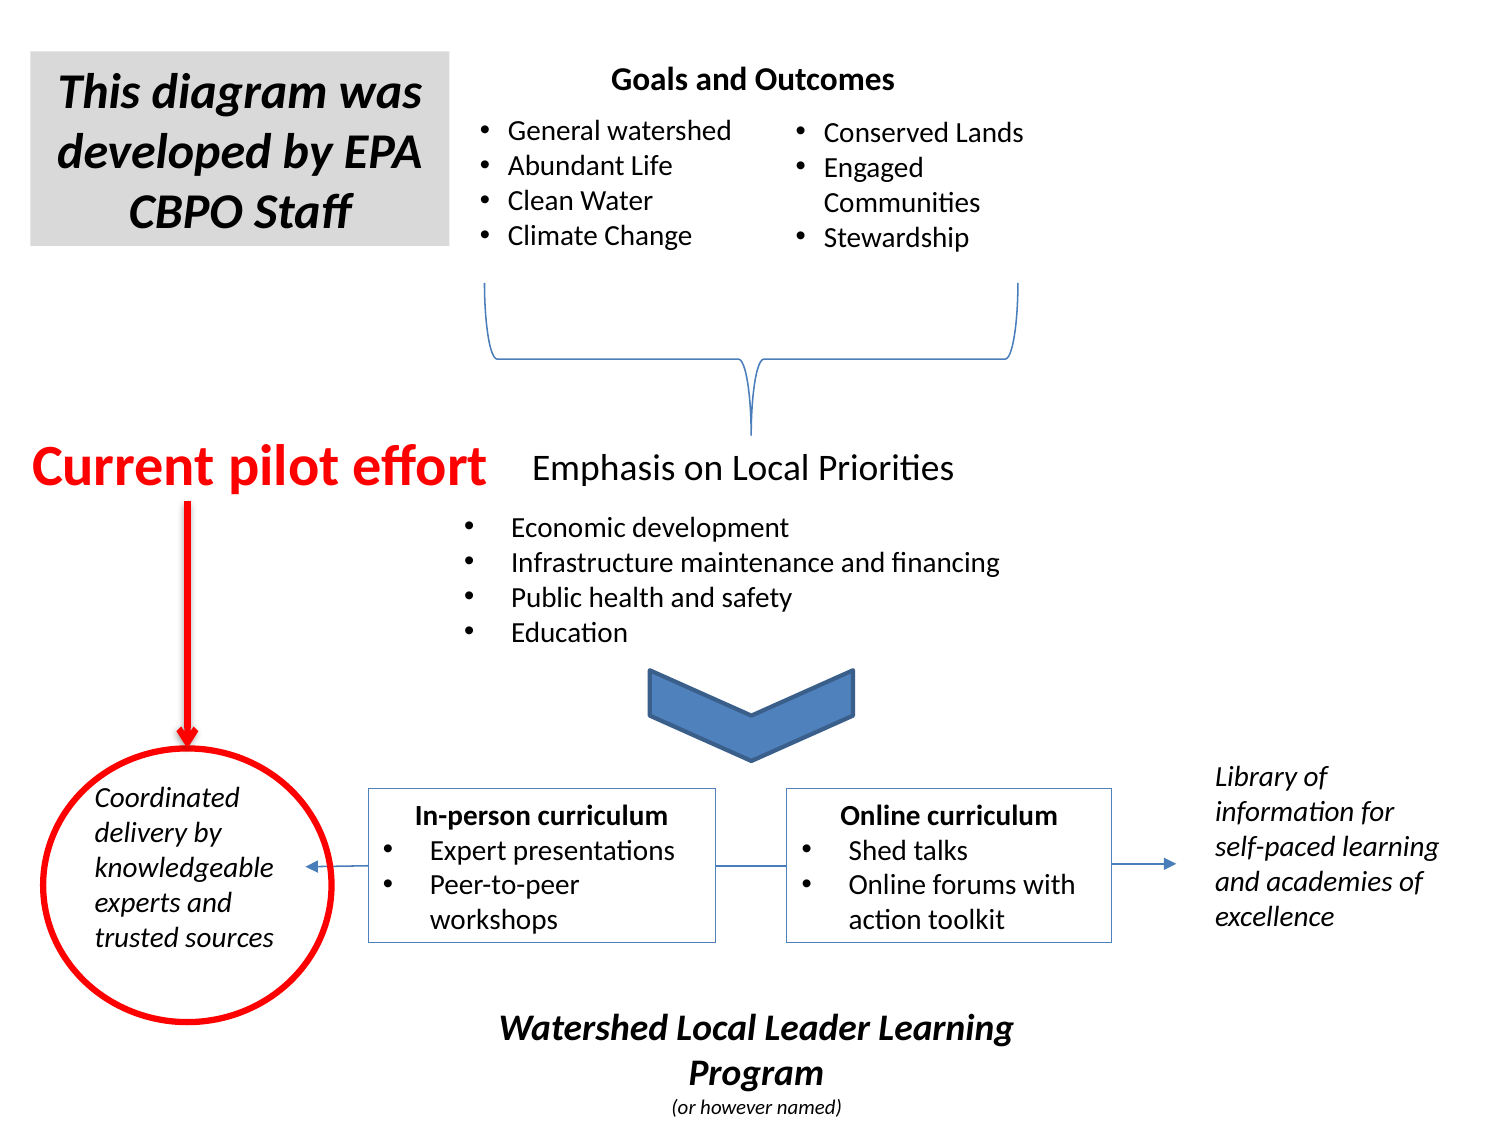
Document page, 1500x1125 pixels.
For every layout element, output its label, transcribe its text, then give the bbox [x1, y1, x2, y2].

text_box [43, 800, 74, 970]
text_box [79, 49, 1455, 1125]
text_box Current pilot effort [2, 419, 74, 504]
text_box This diagram was developed by EPA CBPO Staff [30, 51, 76, 246]
